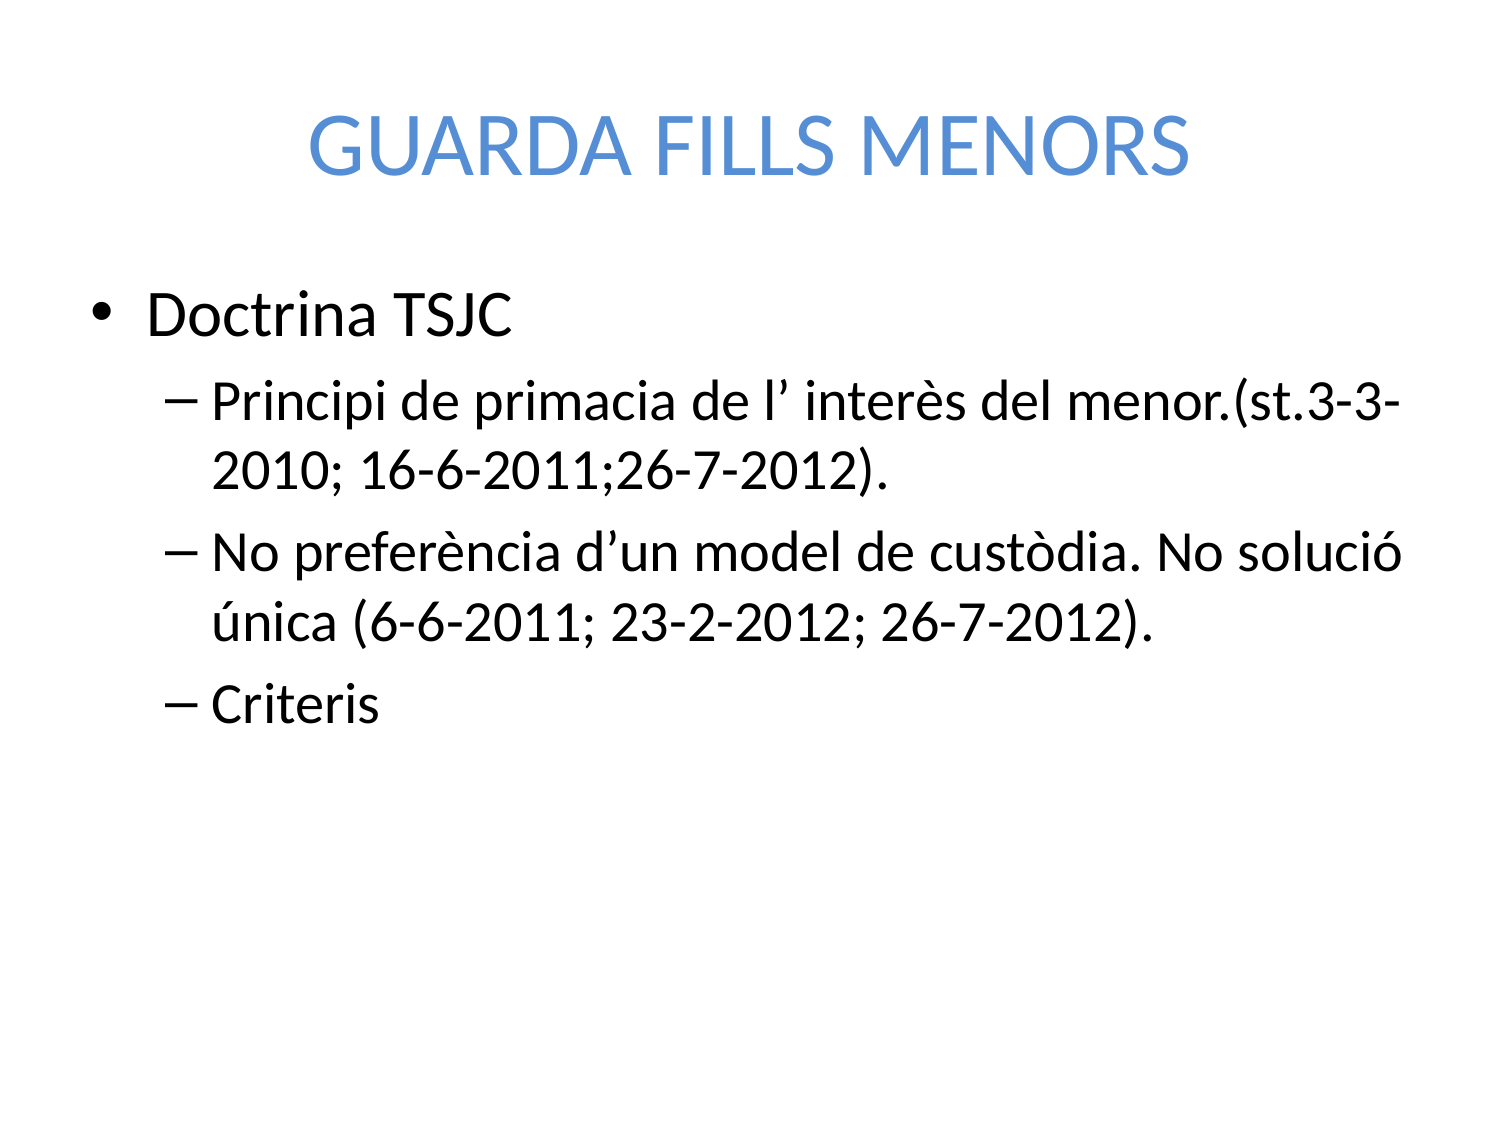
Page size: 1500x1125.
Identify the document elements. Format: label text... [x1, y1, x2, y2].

title GUARDA FILLS MENORS [75, 45, 1425, 233]
list Doctrina TSJC Principi de primacia de l’ interès del menor.(st.3-3-2010; 16-6-2011;26-7-2012). No preferència d’un model de custòdia. No solució única (6-6-2011; 23-2-2012; 26-7-2012). Criteris [75, 262, 1425, 1005]
